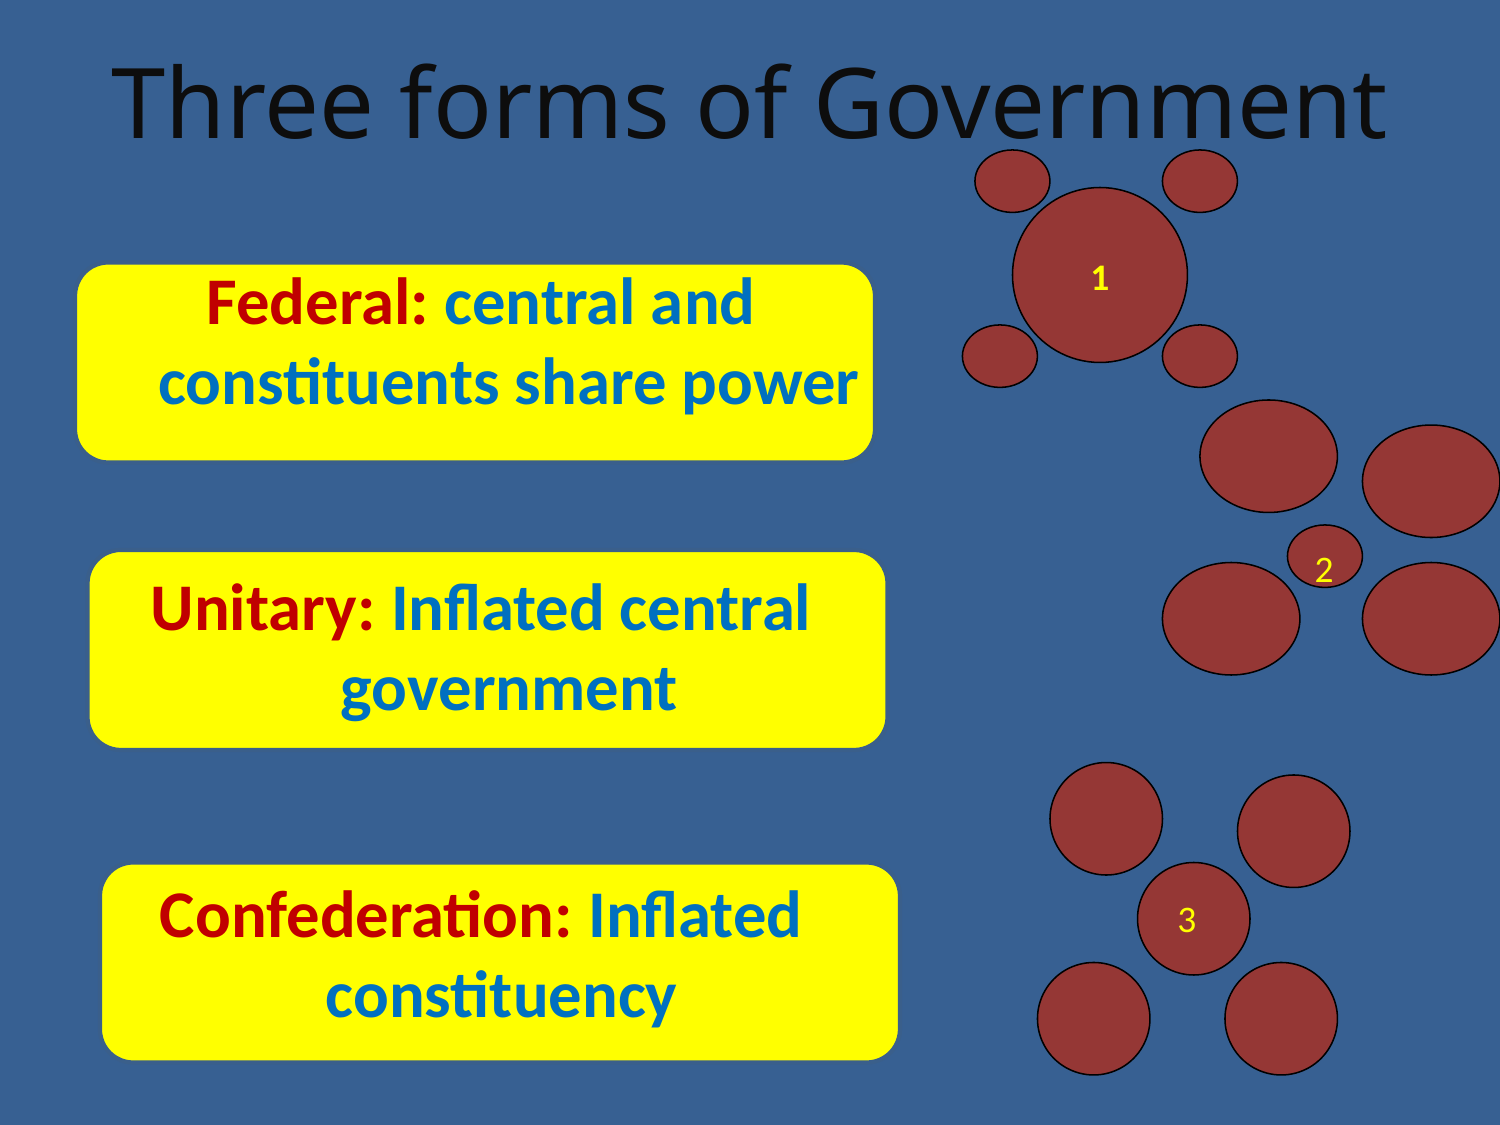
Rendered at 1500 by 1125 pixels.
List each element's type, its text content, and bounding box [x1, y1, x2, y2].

text_box [99, 1039, 901, 1065]
text_box [1362, 425, 1500, 538]
text_box [1162, 562, 1300, 676]
text_box [1137, 862, 1251, 976]
text_box [974, 149, 1050, 213]
text_box [1199, 399, 1338, 513]
text_box 1 [1012, 187, 1188, 363]
text_box [1287, 524, 1355, 579]
text_box 2 [1299, 537, 1363, 598]
text_box [1162, 324, 1238, 388]
list Federal: central and constituents share power Unitary: Inflated central government Confederation: Inflated constituency [49, 249, 913, 1039]
text_box [1162, 149, 1238, 213]
title Three forms of Government [62, 0, 1438, 201]
text_box [1050, 762, 1163, 876]
text_box [962, 324, 1038, 388]
text_box [1362, 562, 1500, 676]
text_box [1224, 962, 1338, 1075]
text_box [1237, 774, 1351, 888]
text_box 3 [1162, 887, 1225, 948]
text_box [1037, 962, 1150, 1075]
